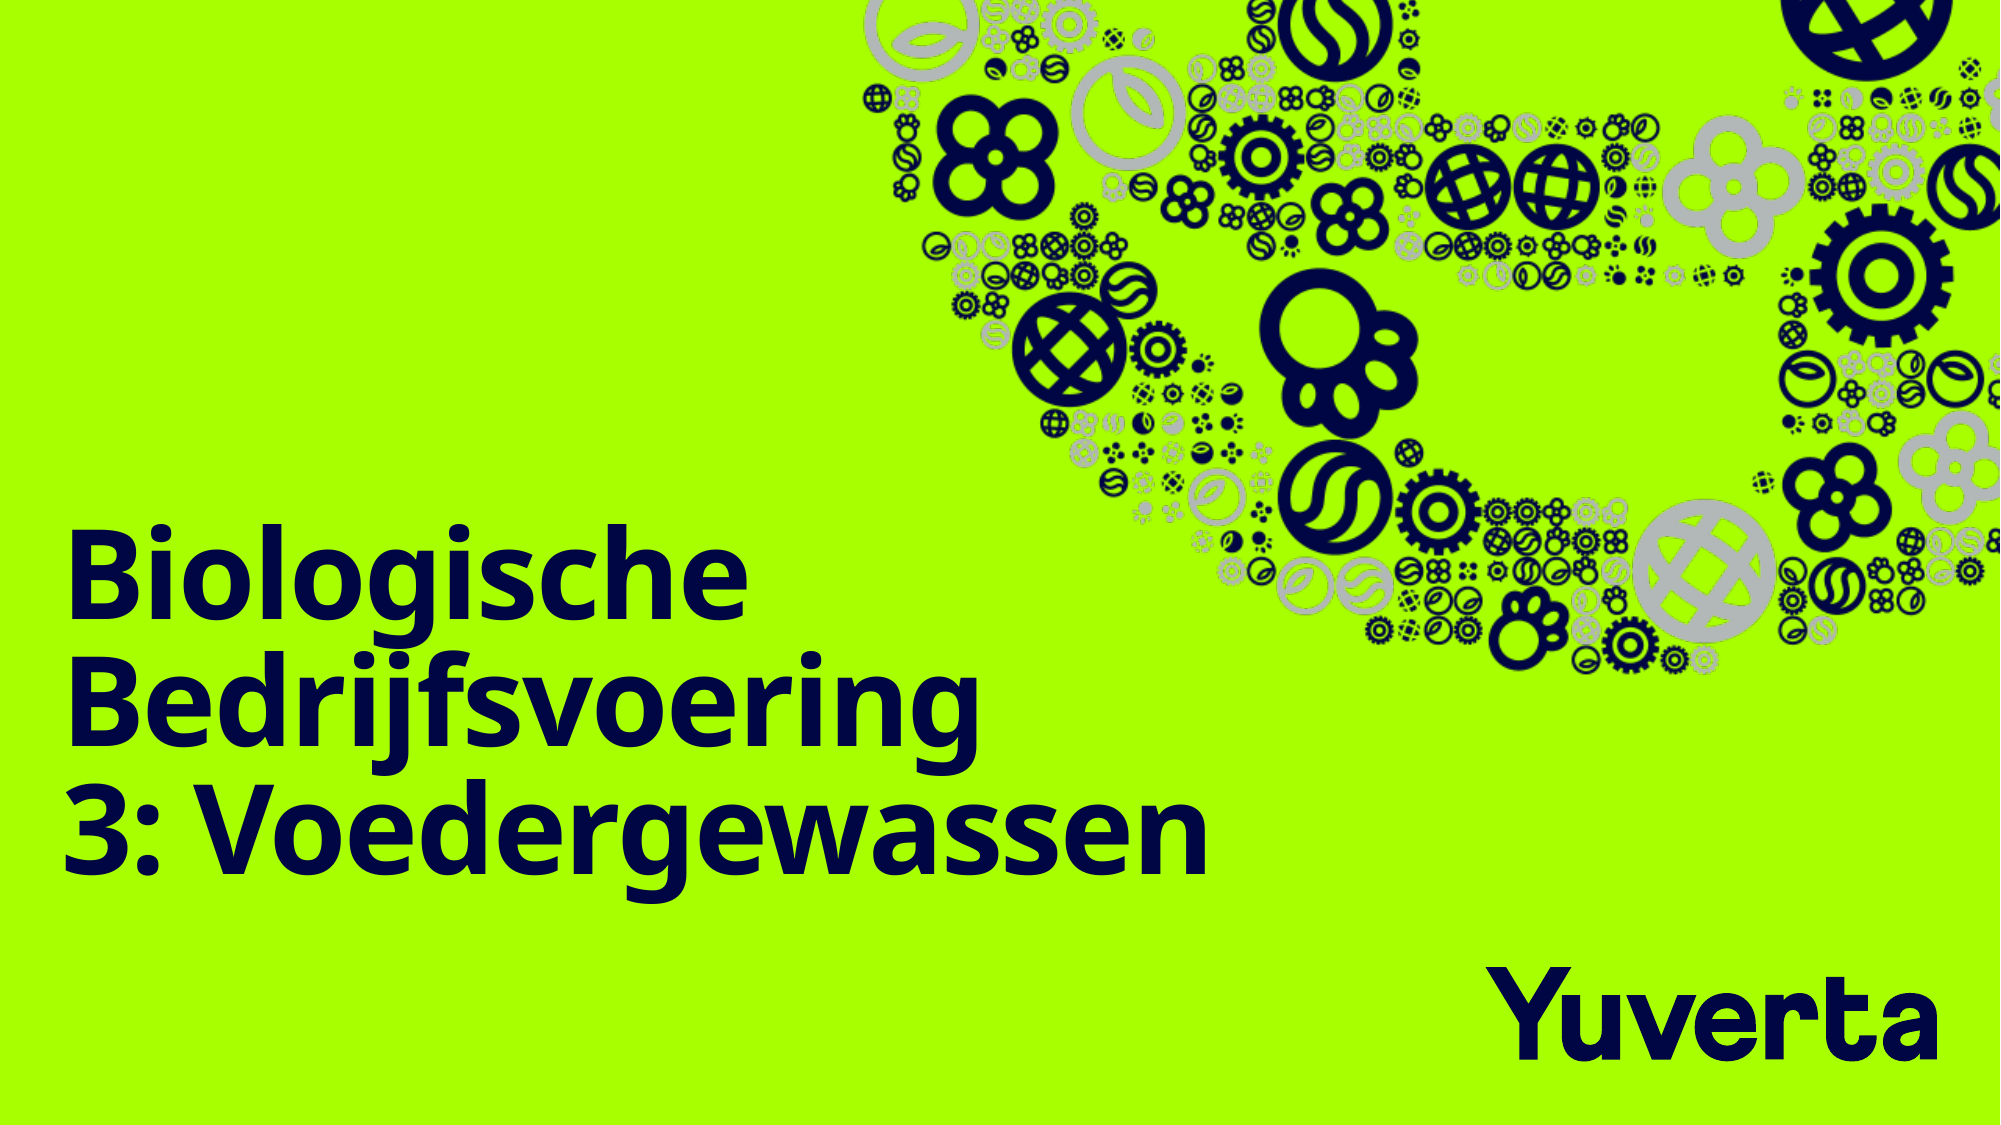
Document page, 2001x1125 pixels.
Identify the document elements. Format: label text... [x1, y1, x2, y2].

title Biologische Bedrijfsvoering 3: Voedergewassen [60, 492, 1485, 900]
picture [0, 0, 2000, 1125]
